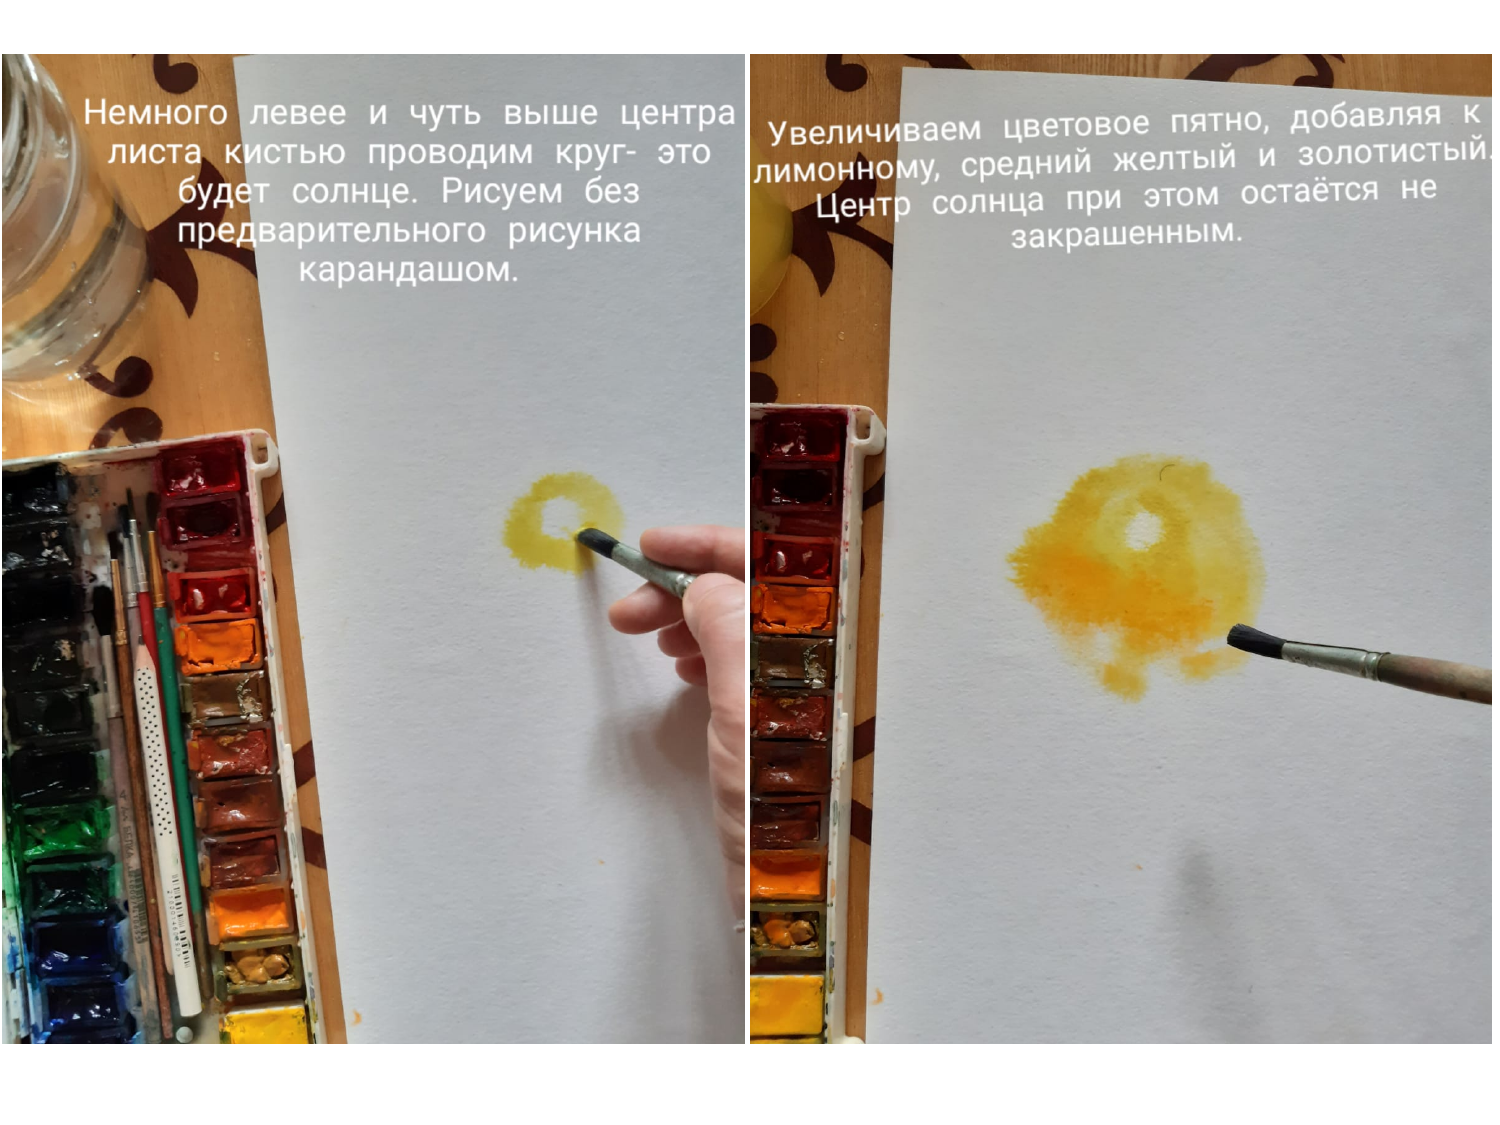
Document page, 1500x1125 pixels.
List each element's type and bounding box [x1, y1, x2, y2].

picture [749, 54, 1493, 1045]
picture [1, 54, 745, 1045]
